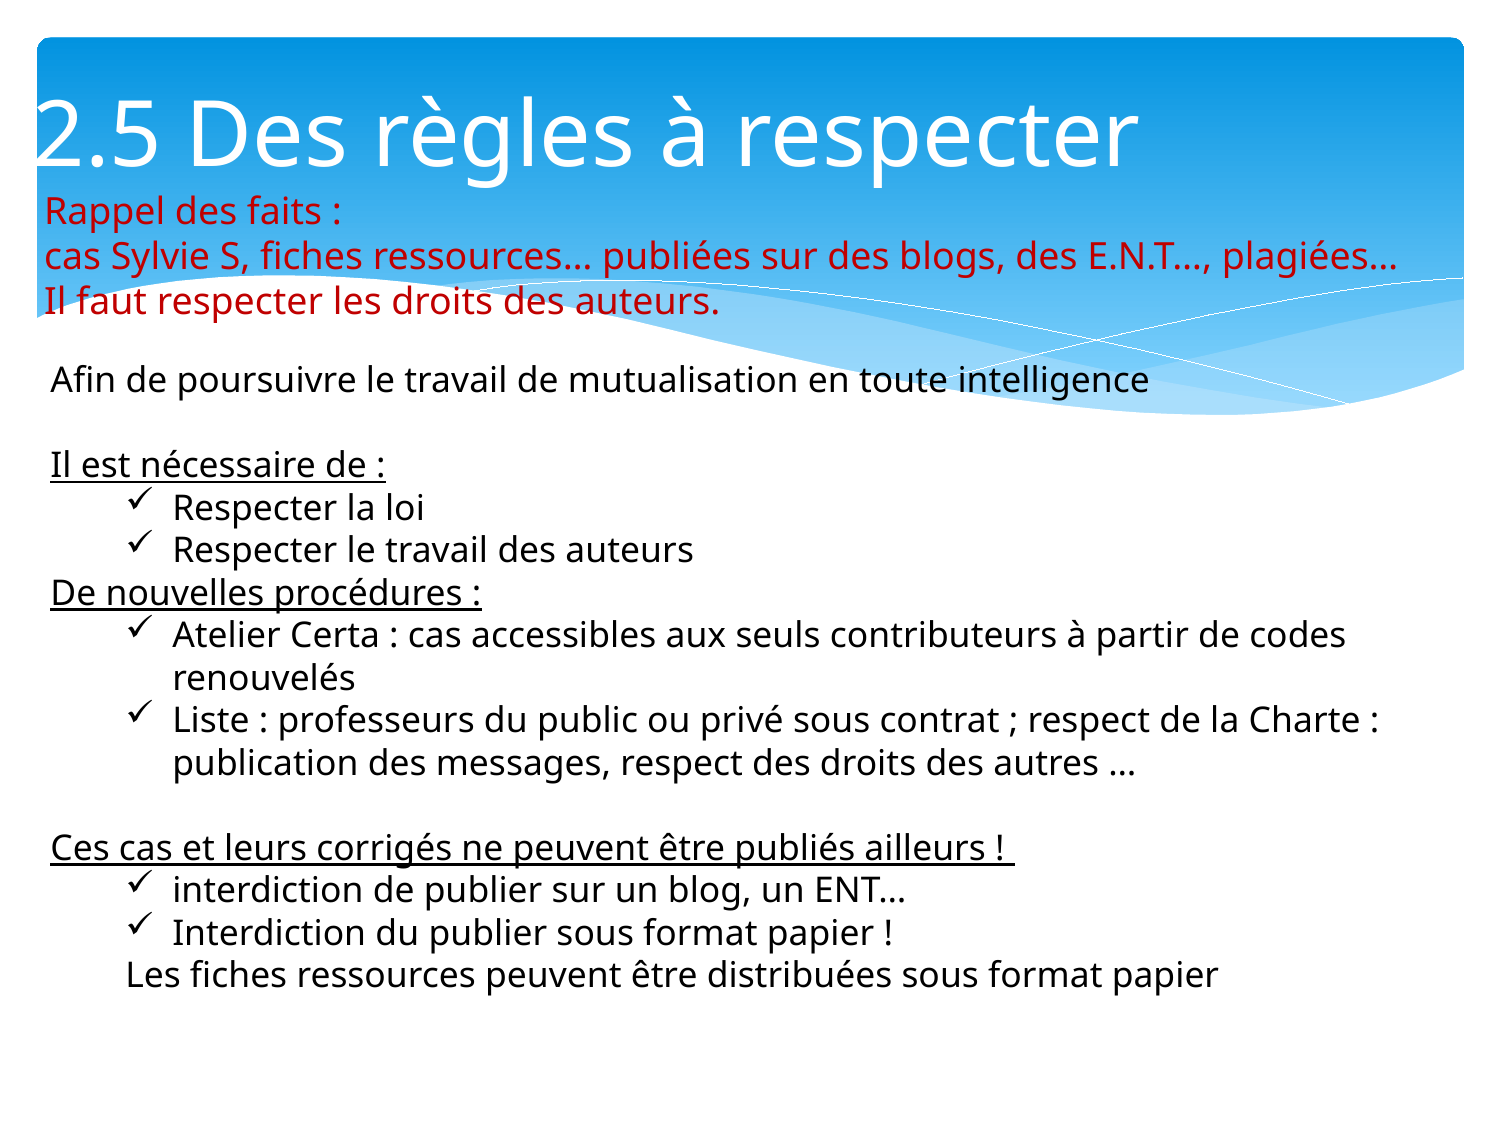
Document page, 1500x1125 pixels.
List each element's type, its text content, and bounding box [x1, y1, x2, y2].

title 2.5 Des règles à respecter [17, 26, 1368, 233]
text_box Rappel des faits : cas Sylvie S, fiches ressources… publiées sur des blogs, des E.N.T…, plagiées… Il faut respecter les droits des auteurs. [29, 179, 1435, 329]
text_box Afin de poursuivre le travail de mutualisation en toute intelligence Il est nécessaire de : Respecter la loi Respecter le travail des auteurs De nouvelles procédures : Atelier Certa : cas accessibles aux seuls contributeurs à partir de codes renouvelés Liste : professeurs du public ou privé sous contrat ; respect de la Charte : publication des messages, respect des droits des autres … Ces cas et leurs corrigés ne peuvent être publiés ailleurs ! interdiction de publier sur un blog, un ENT… Interdiction du publier sous format papier ! Les fiches ressources peuvent être distribuées sous format papier [35, 349, 1481, 1003]
